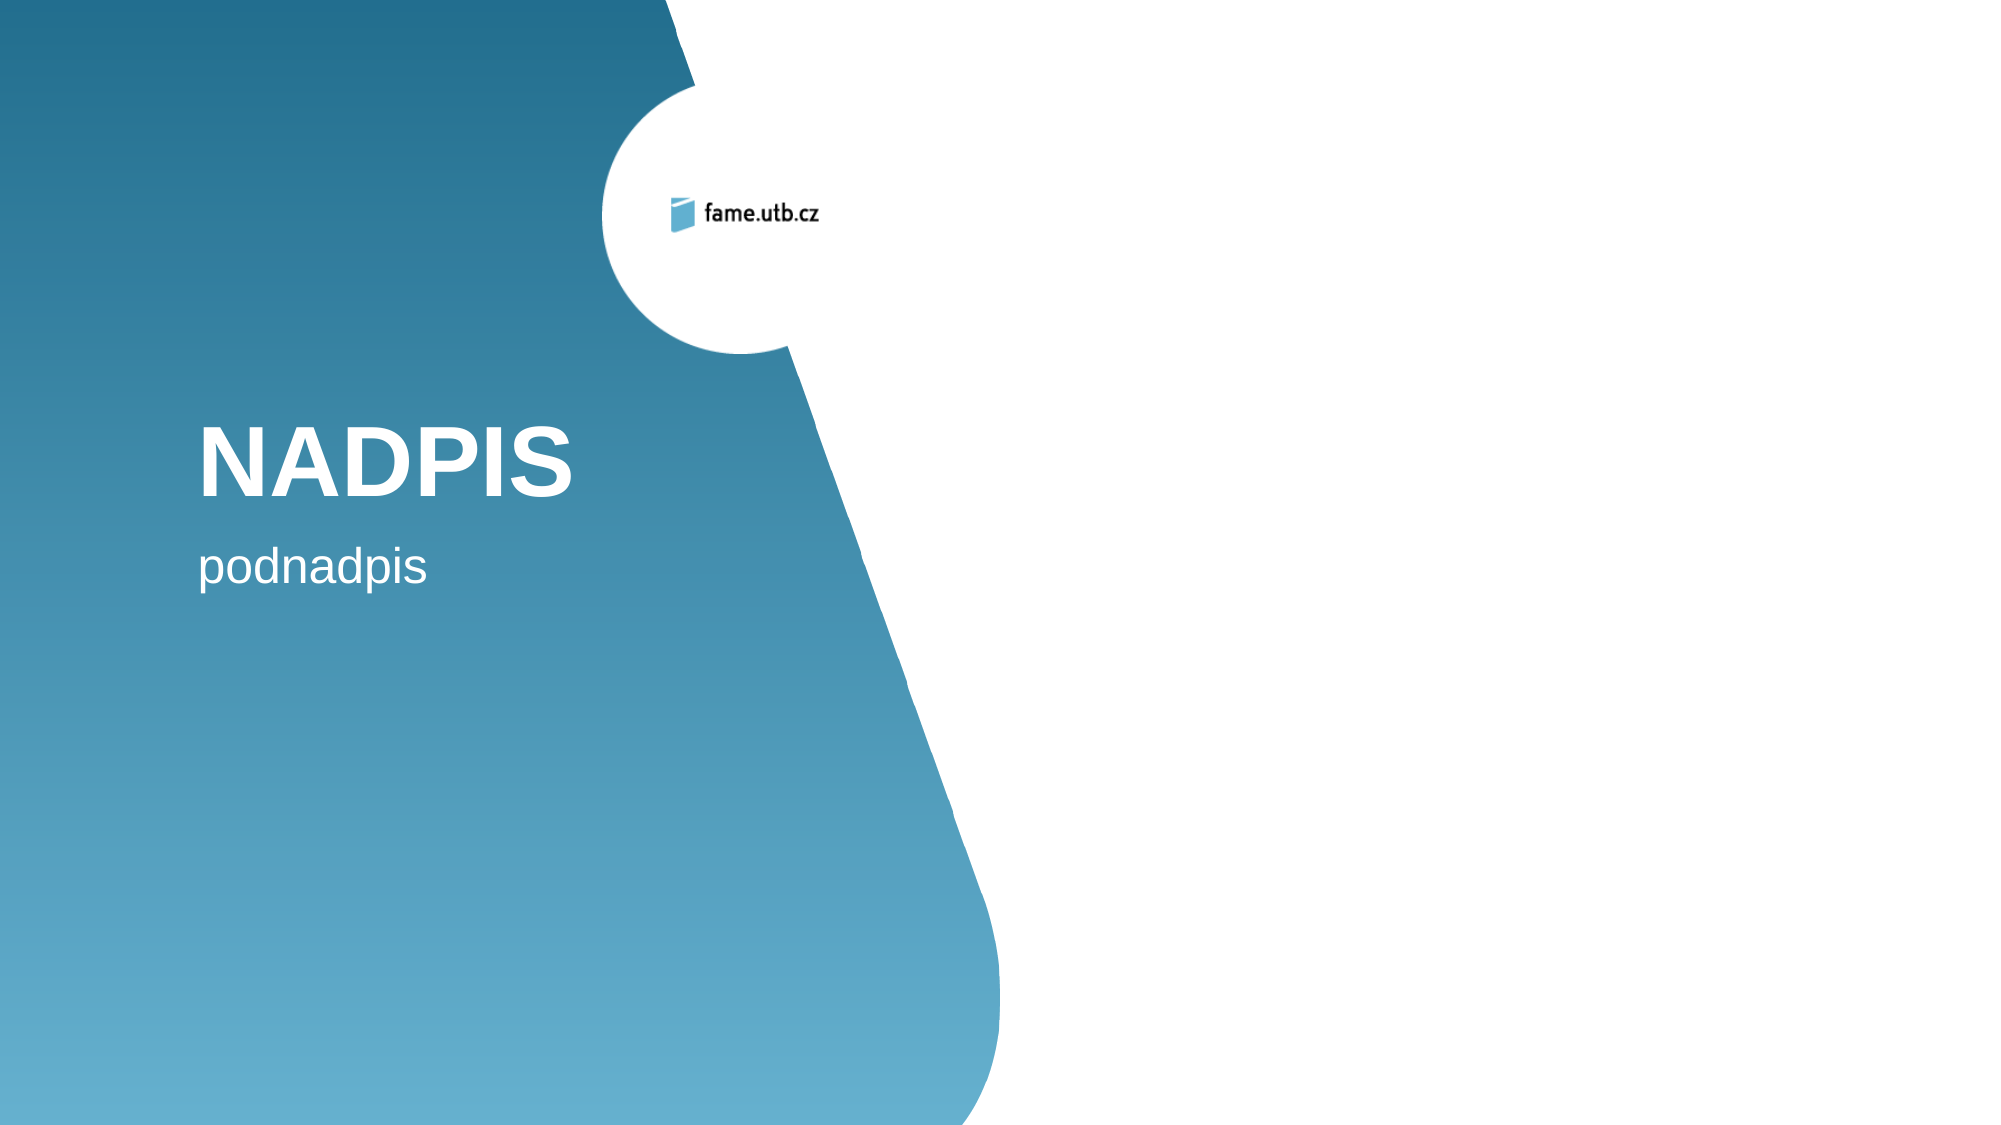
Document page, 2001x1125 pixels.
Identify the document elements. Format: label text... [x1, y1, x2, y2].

picture [0, 0, 1000, 1125]
text_box podnadpis [182, 525, 671, 601]
text_box NADPIS [182, 389, 752, 525]
